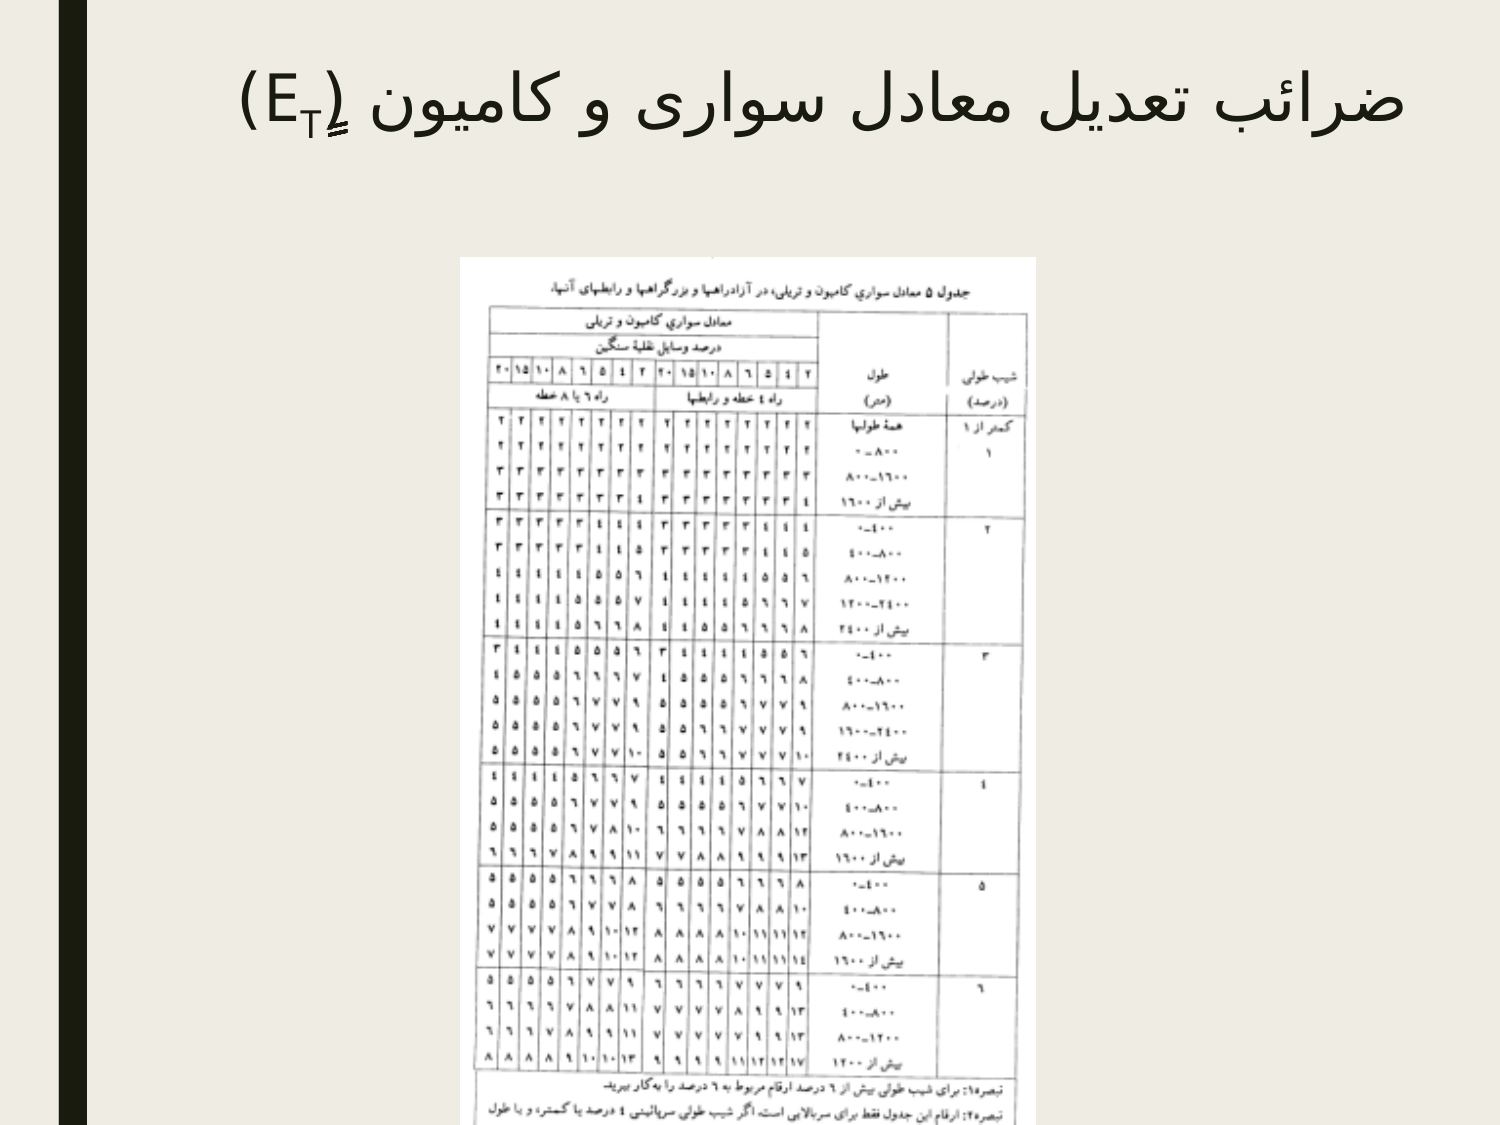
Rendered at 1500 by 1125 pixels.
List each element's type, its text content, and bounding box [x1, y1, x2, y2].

title ضرائب تعدیل معادل سواری و کامیون (ETٍٍٍٍٍٍٍٍٍٍٍ) [112, 49, 1425, 237]
picture [460, 257, 1036, 1125]
